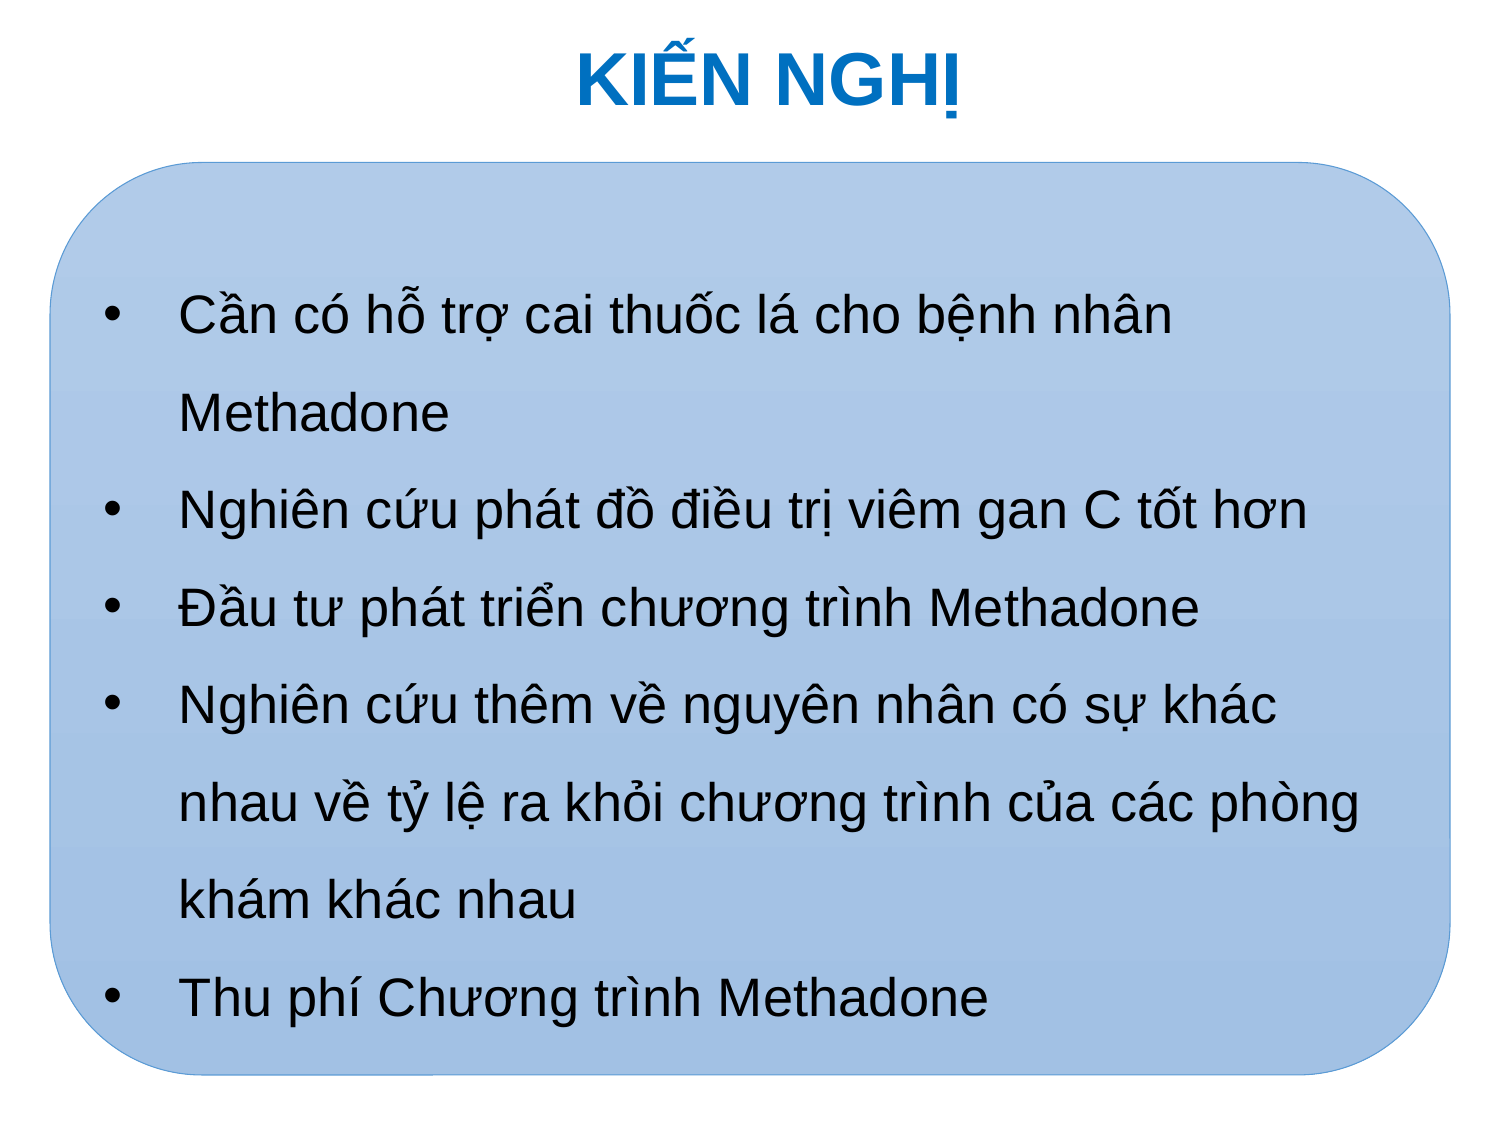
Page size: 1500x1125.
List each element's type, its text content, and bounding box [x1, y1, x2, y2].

text_box [98, 1035, 1402, 1076]
text_box Cần có hỗ trợ cai thuốc lá cho bệnh nhân Methadone Nghiên cứu phát đồ điều trị viêm gan C tốt hơn Đầu tư phát triển chương trình Methadone Nghiên cứu thêm về nguyên nhân có sự khác nhau về tỷ lệ ra khỏi chương trình của các phòng khám khác nhau Thu phí Chương trình Methadone [89, 239, 1425, 1035]
title KIẾN NGHỊ [87, 24, 1450, 138]
text_box [49, 161, 1451, 1026]
